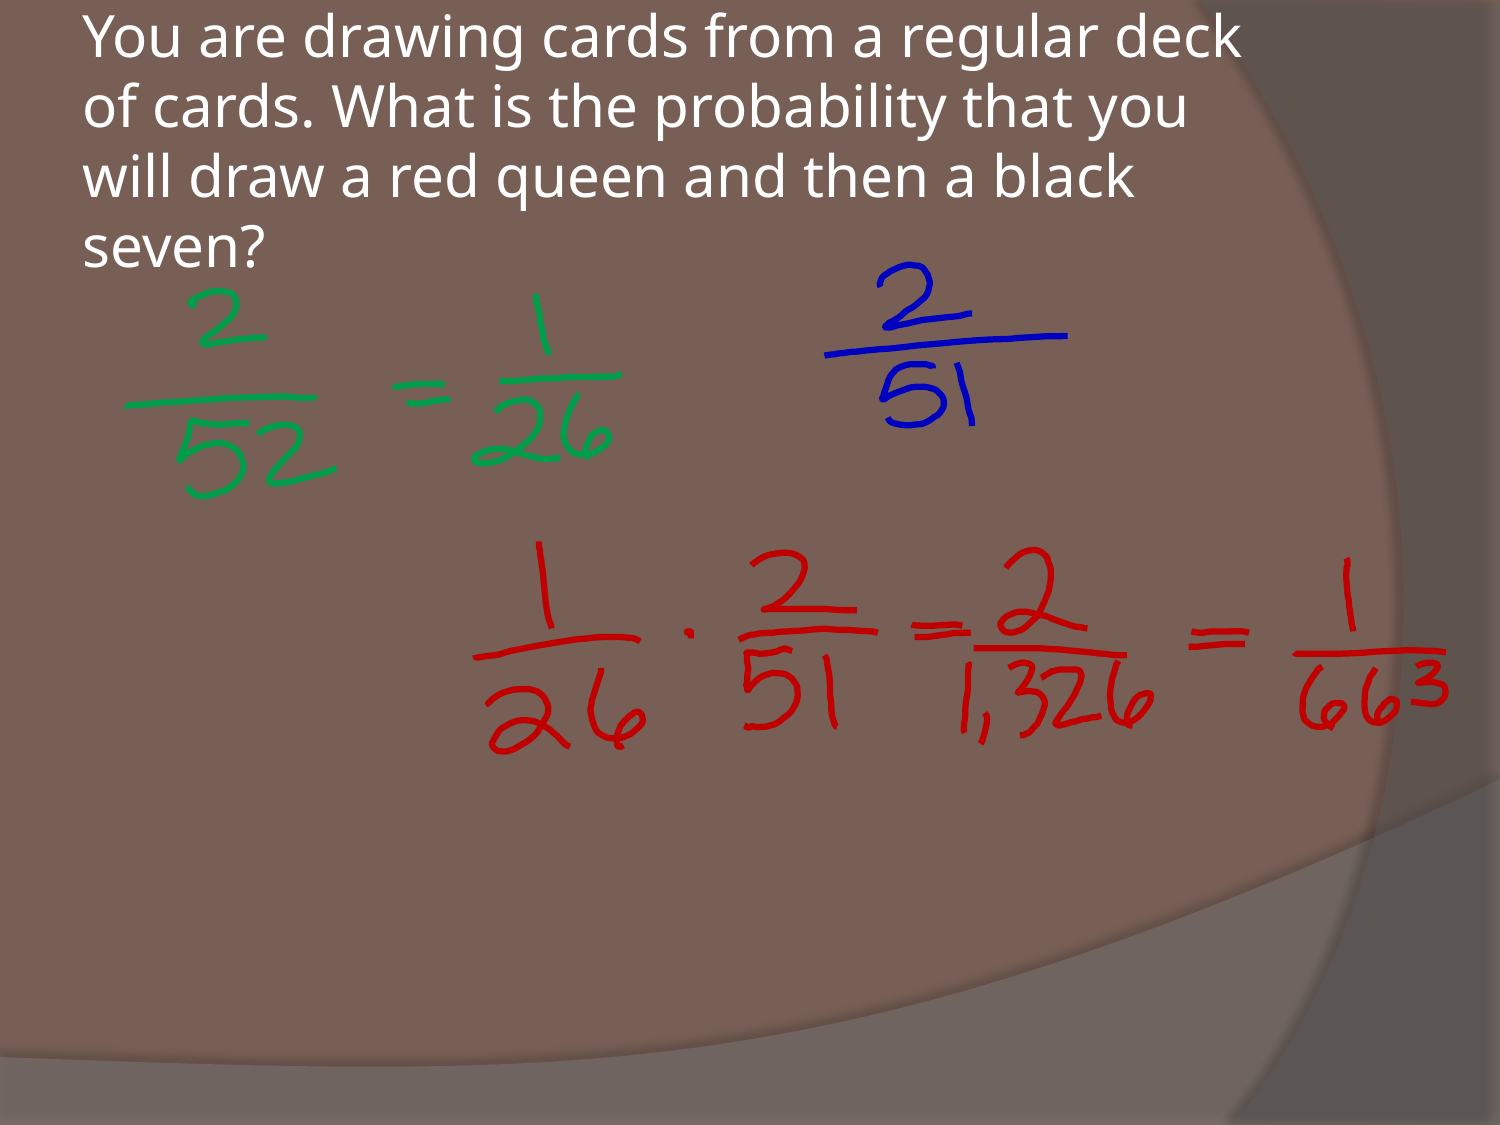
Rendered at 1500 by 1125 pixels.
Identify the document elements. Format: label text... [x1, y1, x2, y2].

text_box [686, 630, 692, 639]
text_box [914, 632, 971, 638]
text_box [1345, 557, 1355, 632]
text_box [963, 662, 970, 734]
title You are drawing cards from a regular deck of cards. What is the probability that you will draw a red queen and then a black seven? [75, 45, 1301, 233]
text_box [823, 654, 838, 728]
text_box [1109, 660, 1152, 727]
text_box [538, 541, 553, 629]
text_box [824, 335, 1068, 357]
text_box [738, 628, 879, 641]
text_box [473, 398, 561, 465]
text_box [406, 398, 451, 405]
text_box [1301, 665, 1346, 729]
text_box [1410, 661, 1447, 705]
text_box [955, 362, 973, 427]
text_box [750, 551, 857, 612]
text_box [535, 293, 551, 355]
text_box [881, 363, 945, 427]
text_box [392, 383, 446, 388]
text_box [125, 395, 317, 407]
text_box [878, 263, 973, 329]
text_box [744, 647, 799, 729]
text_box [589, 667, 644, 748]
text_box [499, 373, 623, 382]
text_box [1040, 668, 1102, 727]
text_box [1293, 649, 1447, 655]
text_box [911, 623, 963, 627]
text_box [973, 647, 1127, 657]
text_box [979, 712, 988, 745]
text_box [257, 423, 337, 485]
text_box [178, 419, 250, 498]
text_box [474, 636, 641, 659]
text_box [1191, 630, 1250, 634]
text_box [562, 394, 610, 458]
text_box [189, 290, 267, 346]
text_box [1363, 667, 1398, 724]
text_box [487, 688, 571, 753]
text_box [1188, 643, 1245, 648]
text_box [1008, 661, 1046, 737]
text_box [999, 549, 1088, 634]
